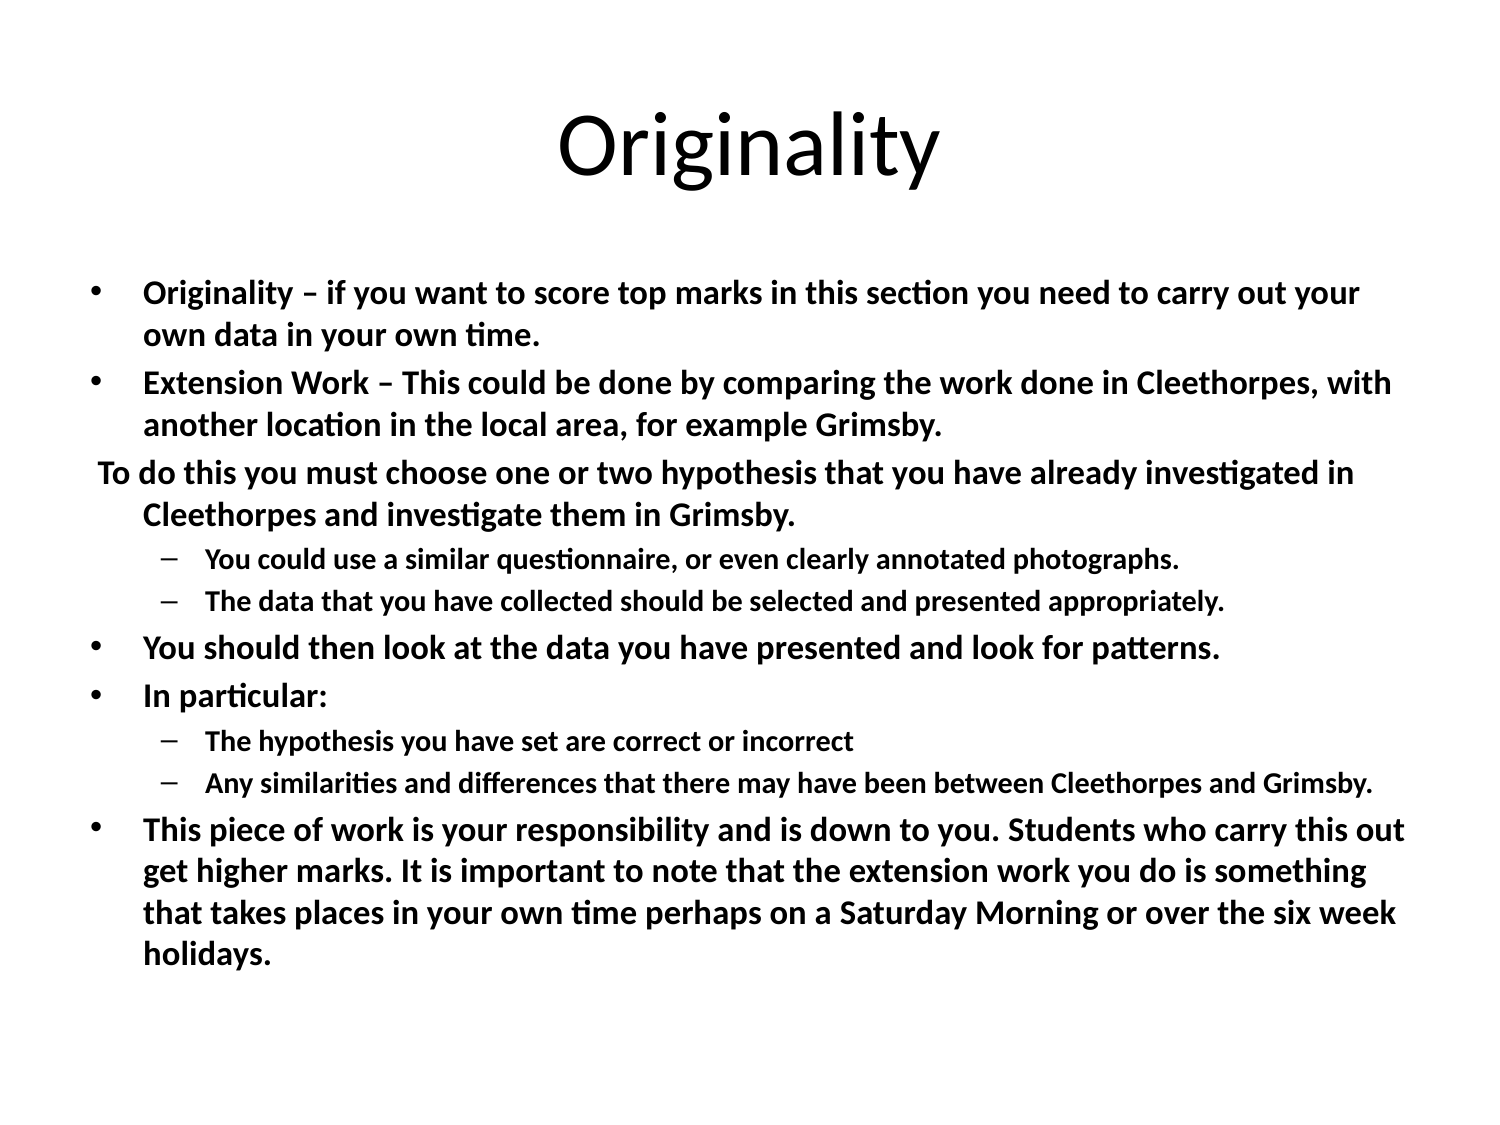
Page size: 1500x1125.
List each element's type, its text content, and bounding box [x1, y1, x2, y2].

list Originality – if you want to score top marks in this section you need to carry out your own data in your own time. Extension Work – This could be done by comparing the work done in Cleethorpes, with another location in the local area, for example Grimsby. To do this you must choose one or two hypothesis that you have already investigated in Cleethorpes and investigate them in Grimsby. You could use a similar questionnaire, or even clearly annotated photographs. The data that you have collected should be selected and presented appropriately. You should then look at the data you have presented and look for patterns. In particular: The hypothesis you have set are correct or incorrect Any similarities and differences that there may have been between Cleethorpes and Grimsby. This piece of work is your responsibility and is down to you. Students who carry this out get higher marks. It is important to note that the extension work you do is something that takes places in your own time perhaps on a Saturday Morning or over the six week holidays. [75, 262, 1425, 1005]
title Originality [75, 45, 1425, 233]
